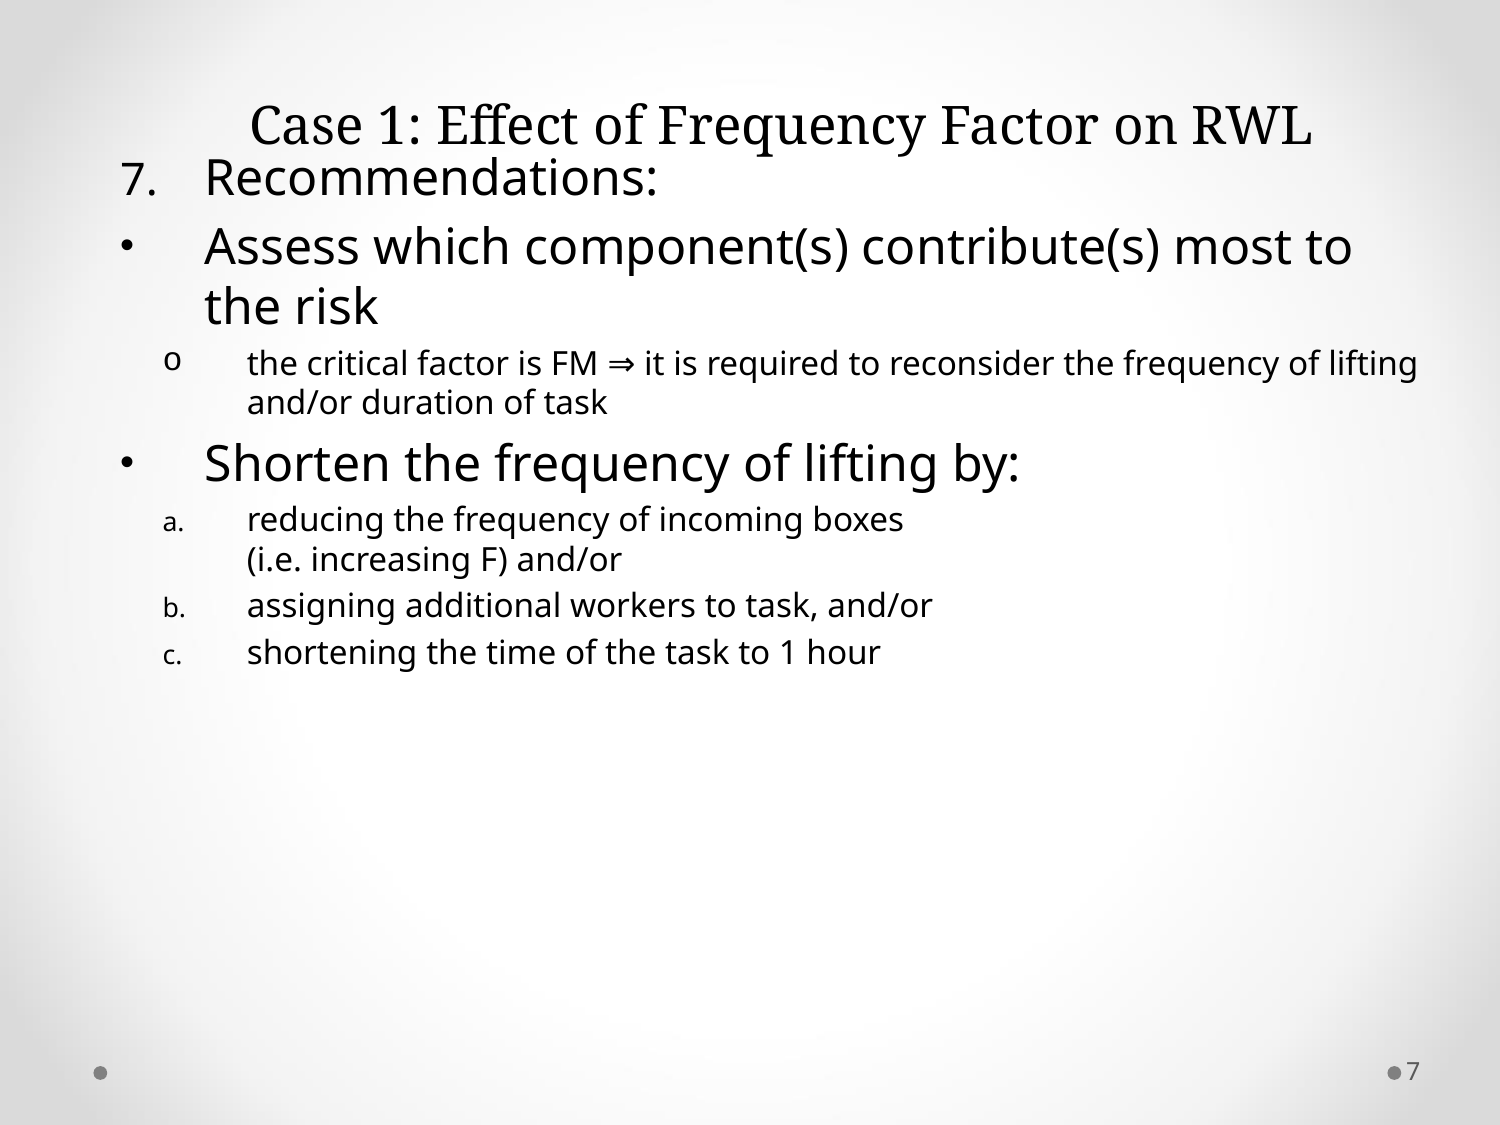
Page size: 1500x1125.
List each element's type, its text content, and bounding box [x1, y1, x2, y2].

picture [0, 0, 1500, 1125]
slide_number 7 [1401, 1042, 1494, 1103]
title Case 1: Effect of Frequency Factor on RWL [62, 62, 1500, 163]
list Recommendations: Assess which component(s) contribute(s) most to the risk the critical factor is FM ⇒ it is required to reconsider the frequency of lifting and/or duration of task Shorten the frequency of lifting by: reducing the frequency of incoming boxes (i.e. increasing F) and/or assigning additional workers to task, and/or shortening the time of the task to 1 hour [87, 137, 1438, 1113]
